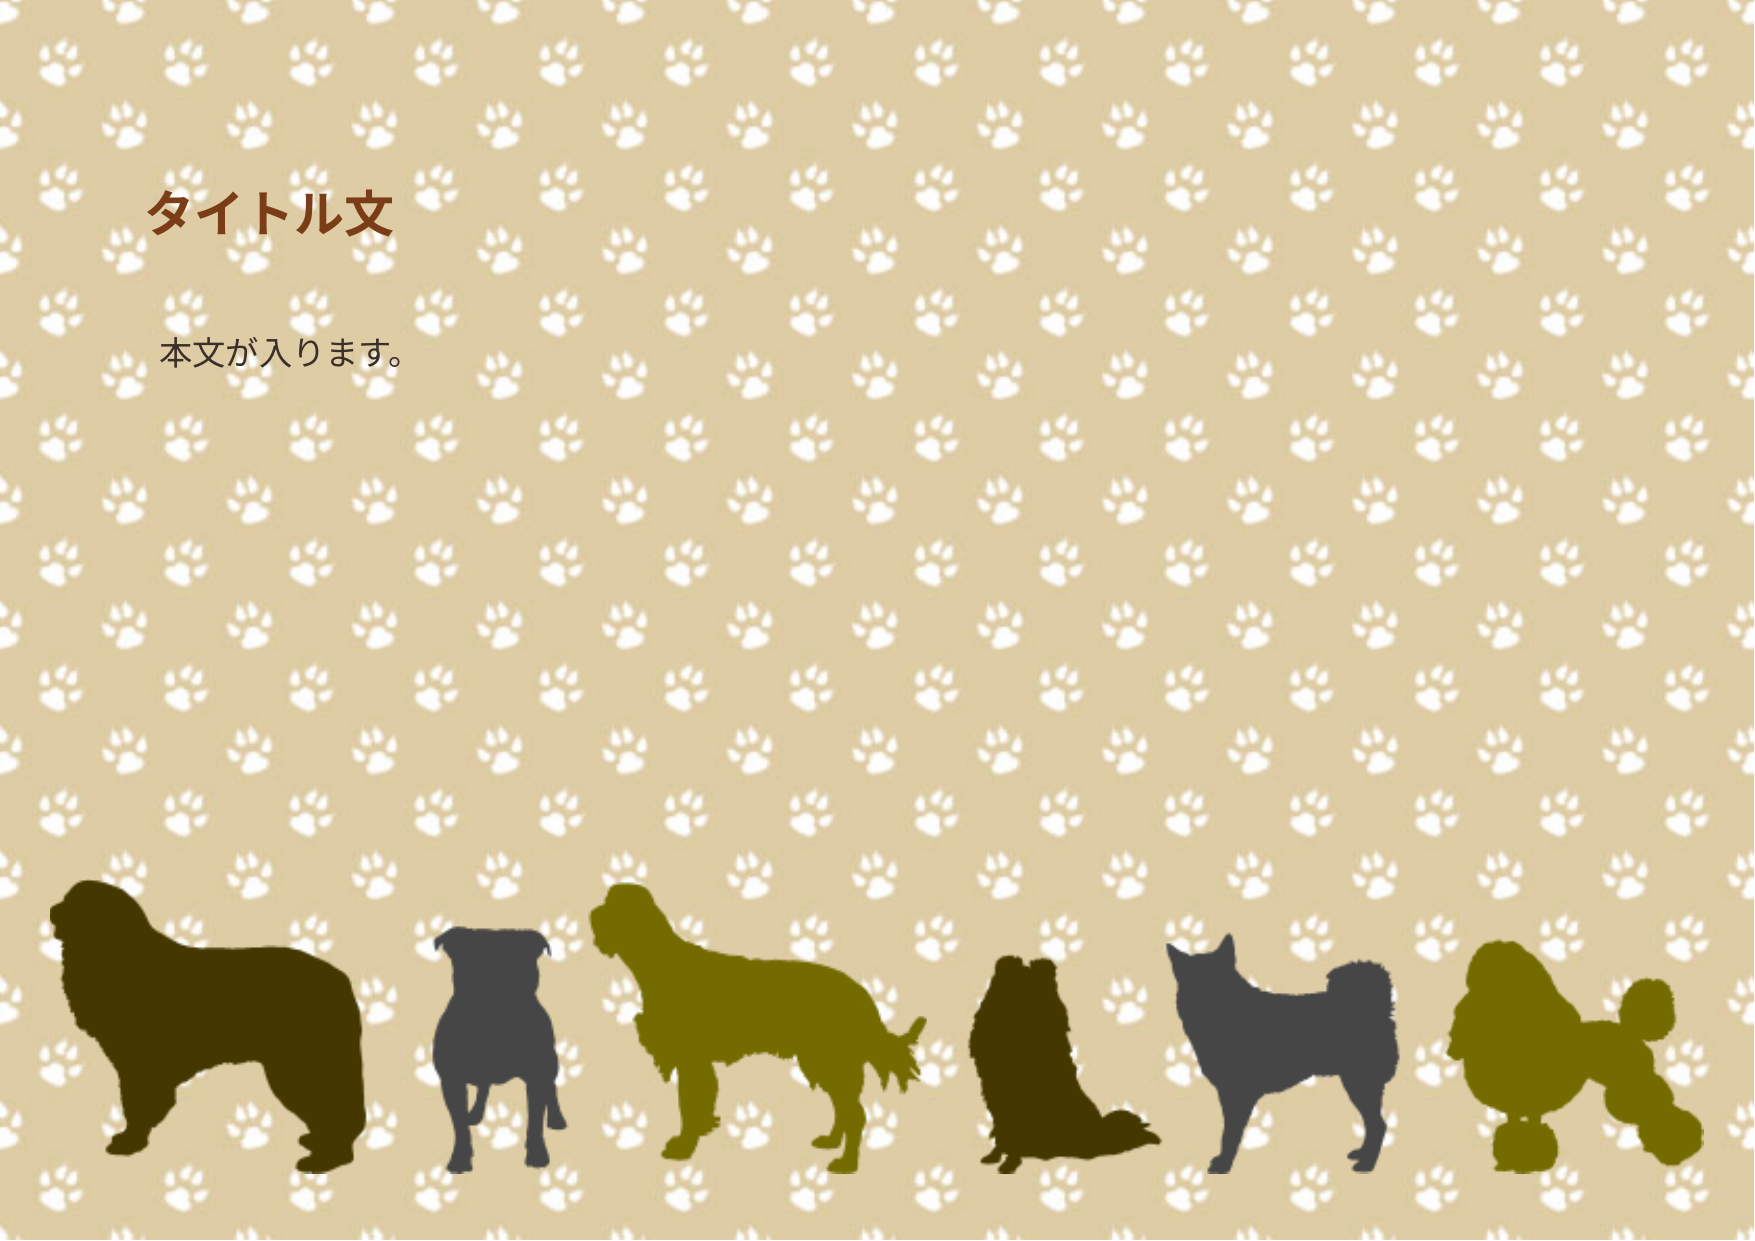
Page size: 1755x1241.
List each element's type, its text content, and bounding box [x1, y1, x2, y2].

title タイトル文 [144, 168, 1610, 243]
picture [0, 0, 1755, 1240]
list 本文が入ります。 [144, 324, 1610, 1105]
